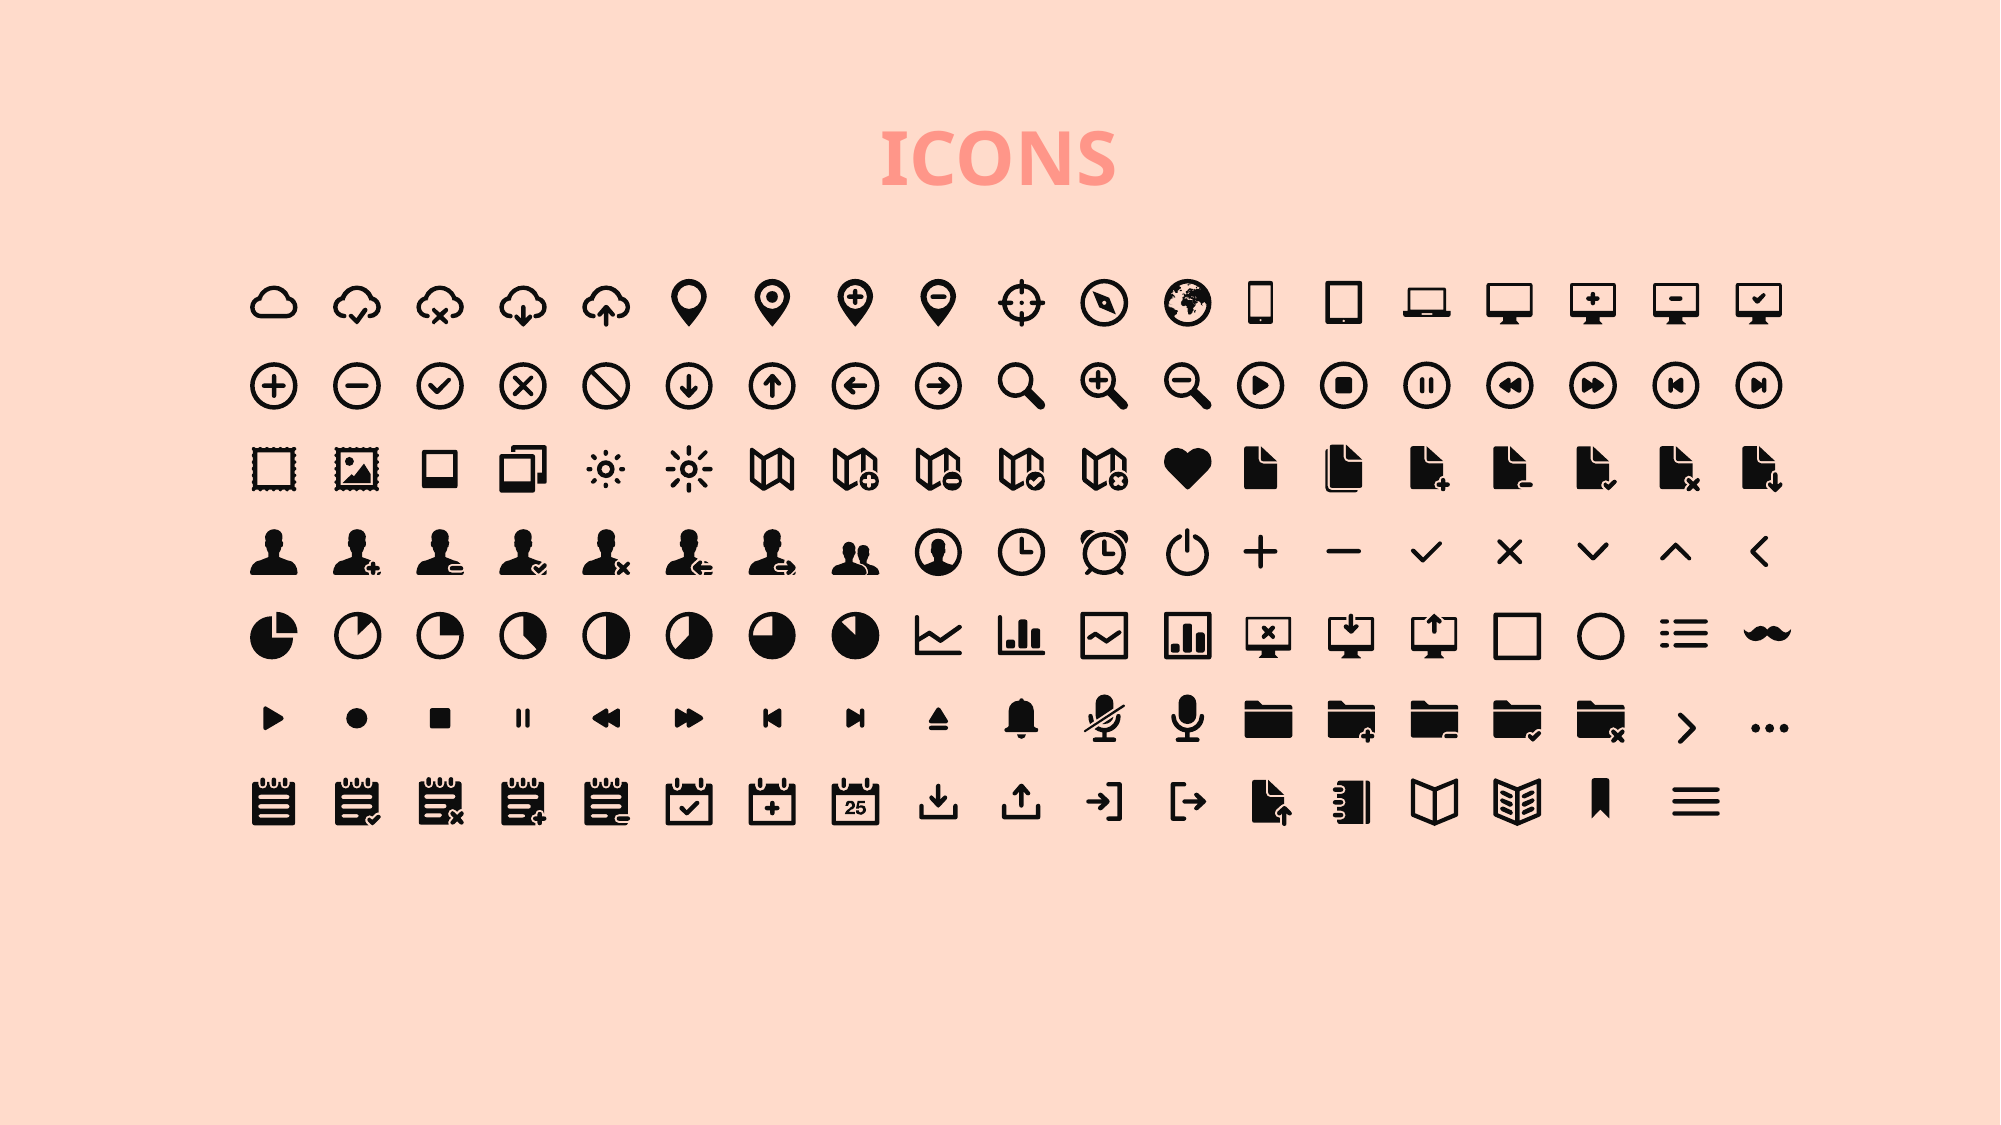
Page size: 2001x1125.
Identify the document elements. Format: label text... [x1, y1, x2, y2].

text_box [781, 777, 787, 789]
text_box [841, 777, 846, 789]
text_box [1735, 283, 1782, 325]
text_box [679, 460, 698, 479]
text_box [1410, 700, 1459, 710]
text_box [1164, 278, 1212, 327]
text_box [748, 529, 796, 575]
text_box [749, 447, 795, 491]
text_box [1576, 446, 1617, 491]
text_box [1086, 792, 1110, 811]
text_box [596, 460, 615, 479]
text_box [748, 362, 796, 410]
text_box [1170, 782, 1187, 821]
text_box [1577, 612, 1625, 661]
text_box [697, 450, 708, 461]
text_box [590, 478, 597, 484]
text_box [416, 285, 464, 319]
text_box [670, 450, 680, 461]
text_box [1327, 711, 1375, 743]
text_box [698, 777, 704, 789]
text_box [592, 708, 620, 728]
text_box [1672, 799, 1720, 804]
text_box [831, 541, 880, 575]
text_box [252, 777, 296, 826]
text_box [1779, 723, 1789, 733]
text_box [499, 454, 536, 493]
text_box [997, 615, 1046, 656]
text_box [1577, 700, 1625, 710]
text_box [832, 447, 879, 491]
text_box [1577, 711, 1625, 743]
text_box [686, 445, 692, 456]
text_box [1004, 698, 1039, 733]
text_box [1012, 783, 1031, 808]
text_box [516, 708, 521, 728]
text_box [603, 482, 609, 489]
text_box [1677, 712, 1696, 744]
text_box [1403, 287, 1451, 317]
text_box [1743, 625, 1792, 642]
text_box [1403, 361, 1451, 409]
text_box [1343, 613, 1359, 634]
text_box [584, 777, 631, 826]
text_box [1570, 283, 1616, 325]
text_box [915, 447, 962, 491]
text_box [1660, 619, 1669, 624]
text_box [997, 362, 1046, 410]
text_box [1166, 534, 1209, 577]
text_box [1001, 803, 1041, 820]
text_box [914, 528, 962, 577]
text_box [1236, 361, 1285, 409]
text_box [1325, 444, 1363, 493]
text_box [1080, 362, 1129, 410]
text_box [334, 611, 382, 660]
text_box [416, 611, 464, 660]
text_box [914, 615, 962, 656]
text_box [1673, 630, 1708, 636]
text_box [1325, 280, 1363, 324]
text_box [582, 529, 631, 575]
text_box [928, 725, 949, 731]
text_box [919, 803, 958, 820]
text_box [511, 445, 547, 484]
text_box [1182, 792, 1207, 811]
text_box [1243, 534, 1278, 569]
text_box [499, 529, 547, 575]
text_box [928, 707, 949, 724]
text_box [831, 783, 880, 826]
text_box [1244, 711, 1293, 738]
text_box [920, 278, 957, 327]
text_box [674, 708, 704, 728]
text_box [431, 307, 449, 325]
text_box [499, 611, 547, 660]
text_box [250, 529, 298, 575]
text_box [1659, 446, 1700, 492]
text_box [665, 466, 676, 472]
text_box [1660, 630, 1669, 636]
text_box [997, 278, 1046, 327]
text_box [1106, 782, 1122, 821]
text_box [763, 708, 782, 728]
text_box [1080, 278, 1129, 327]
text_box [416, 362, 464, 410]
text_box [1660, 542, 1692, 561]
text_box [418, 777, 464, 825]
text_box [1673, 643, 1708, 648]
text_box [757, 777, 763, 789]
text_box [1765, 723, 1775, 733]
text_box [1332, 780, 1364, 824]
text_box [525, 708, 530, 728]
text_box [675, 777, 680, 789]
text_box [590, 454, 597, 461]
text_box [614, 454, 621, 461]
text_box [263, 706, 284, 731]
text_box [1672, 811, 1720, 816]
text_box [846, 708, 865, 728]
text_box [748, 783, 796, 826]
text_box [1591, 778, 1610, 819]
text_box [416, 529, 464, 575]
text_box [582, 285, 631, 327]
text_box ICONS [678, 103, 1321, 208]
text_box [999, 447, 1045, 491]
text_box [348, 307, 368, 325]
text_box [697, 478, 708, 488]
text_box [1569, 361, 1617, 409]
text_box [1411, 613, 1458, 659]
text_box [837, 278, 874, 327]
text_box [582, 362, 631, 410]
text_box [250, 616, 294, 660]
text_box [1365, 780, 1371, 824]
text_box [1327, 700, 1375, 710]
text_box [748, 611, 796, 660]
text_box [665, 529, 713, 575]
text_box [346, 708, 368, 729]
text_box [831, 362, 880, 410]
text_box [754, 278, 791, 327]
text_box [1653, 283, 1700, 325]
text_box [1178, 694, 1197, 725]
text_box [1245, 616, 1292, 658]
text_box [1751, 723, 1761, 733]
text_box [1493, 612, 1542, 661]
text_box [864, 777, 870, 789]
text_box [333, 529, 381, 575]
text_box [997, 528, 1046, 577]
text_box [671, 278, 707, 327]
text_box [1735, 361, 1783, 409]
text_box [1410, 778, 1459, 827]
text_box [1497, 539, 1523, 565]
text_box [334, 446, 380, 492]
text_box [250, 285, 298, 319]
text_box [1486, 283, 1533, 325]
text_box [1017, 734, 1026, 739]
text_box [1082, 447, 1129, 491]
text_box [501, 777, 547, 826]
text_box [1660, 643, 1669, 648]
text_box [1493, 711, 1542, 742]
text_box [1164, 611, 1212, 660]
text_box [1164, 447, 1212, 490]
text_box [1083, 694, 1126, 742]
text_box [1171, 713, 1205, 742]
text_box [1080, 611, 1129, 660]
text_box [914, 362, 962, 410]
text_box [603, 449, 609, 456]
text_box [429, 708, 451, 729]
text_box [831, 611, 880, 660]
text_box [1750, 535, 1769, 567]
text_box [1248, 280, 1273, 324]
text_box [665, 611, 713, 660]
text_box [1244, 446, 1278, 490]
text_box [665, 362, 713, 410]
text_box [1493, 446, 1533, 490]
text_box [251, 446, 297, 492]
text_box [929, 783, 948, 808]
text_box [1410, 711, 1459, 739]
text_box [1080, 529, 1129, 575]
text_box [1185, 528, 1190, 553]
text_box [499, 362, 547, 410]
text_box [614, 478, 621, 484]
text_box [1244, 700, 1293, 710]
text_box [1319, 361, 1368, 409]
text_box [1326, 548, 1362, 554]
text_box [333, 362, 381, 410]
text_box [1164, 362, 1212, 410]
text_box [686, 482, 692, 493]
text_box [1486, 361, 1534, 409]
text_box [1493, 778, 1542, 827]
text_box [670, 478, 680, 488]
text_box [1652, 361, 1700, 409]
text_box [1673, 619, 1708, 624]
text_box [333, 285, 381, 319]
text_box [276, 611, 298, 634]
text_box [1328, 617, 1375, 659]
text_box [702, 466, 713, 472]
text_box [1493, 700, 1542, 710]
text_box [1742, 446, 1783, 493]
text_box [421, 449, 458, 489]
text_box [499, 285, 547, 327]
text_box [335, 777, 381, 826]
text_box [665, 783, 713, 826]
text_box [250, 362, 298, 410]
text_box [1672, 787, 1720, 792]
text_box [1577, 542, 1609, 561]
text_box [1410, 541, 1442, 563]
text_box [1410, 446, 1450, 492]
text_box [1252, 779, 1292, 827]
text_box [582, 611, 631, 660]
